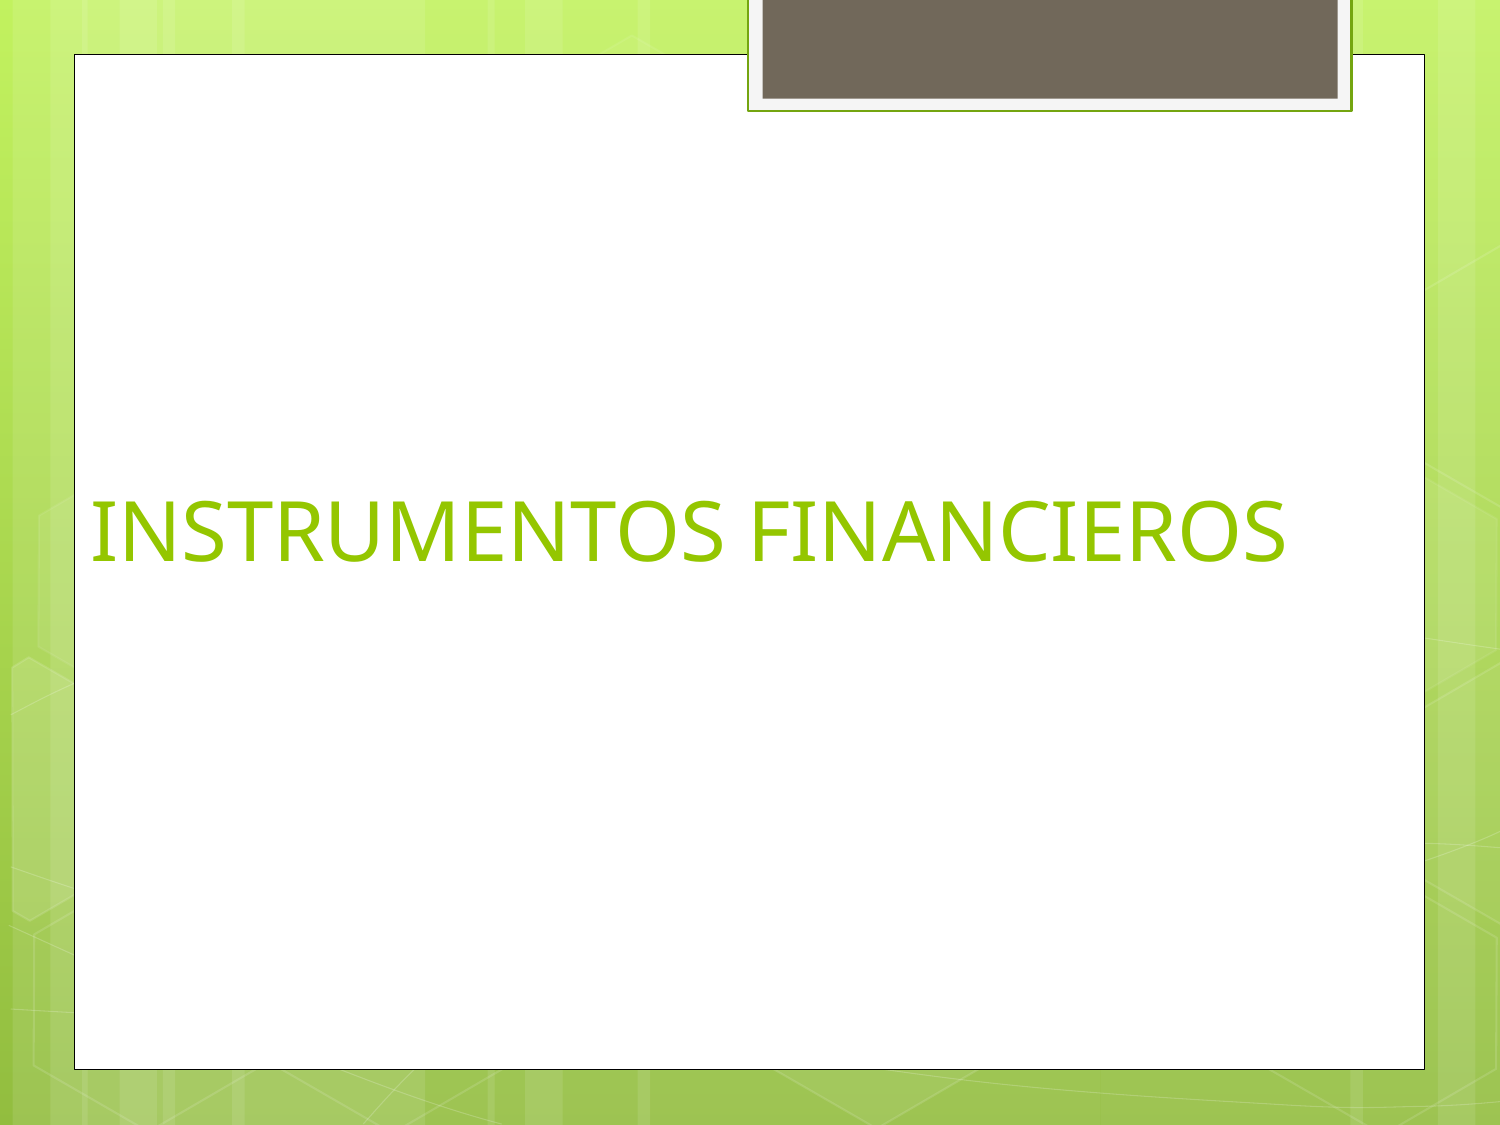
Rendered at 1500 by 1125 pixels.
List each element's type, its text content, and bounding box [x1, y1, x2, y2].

title INSTRUMENTOS FINANCIEROS [75, 78, 1425, 587]
